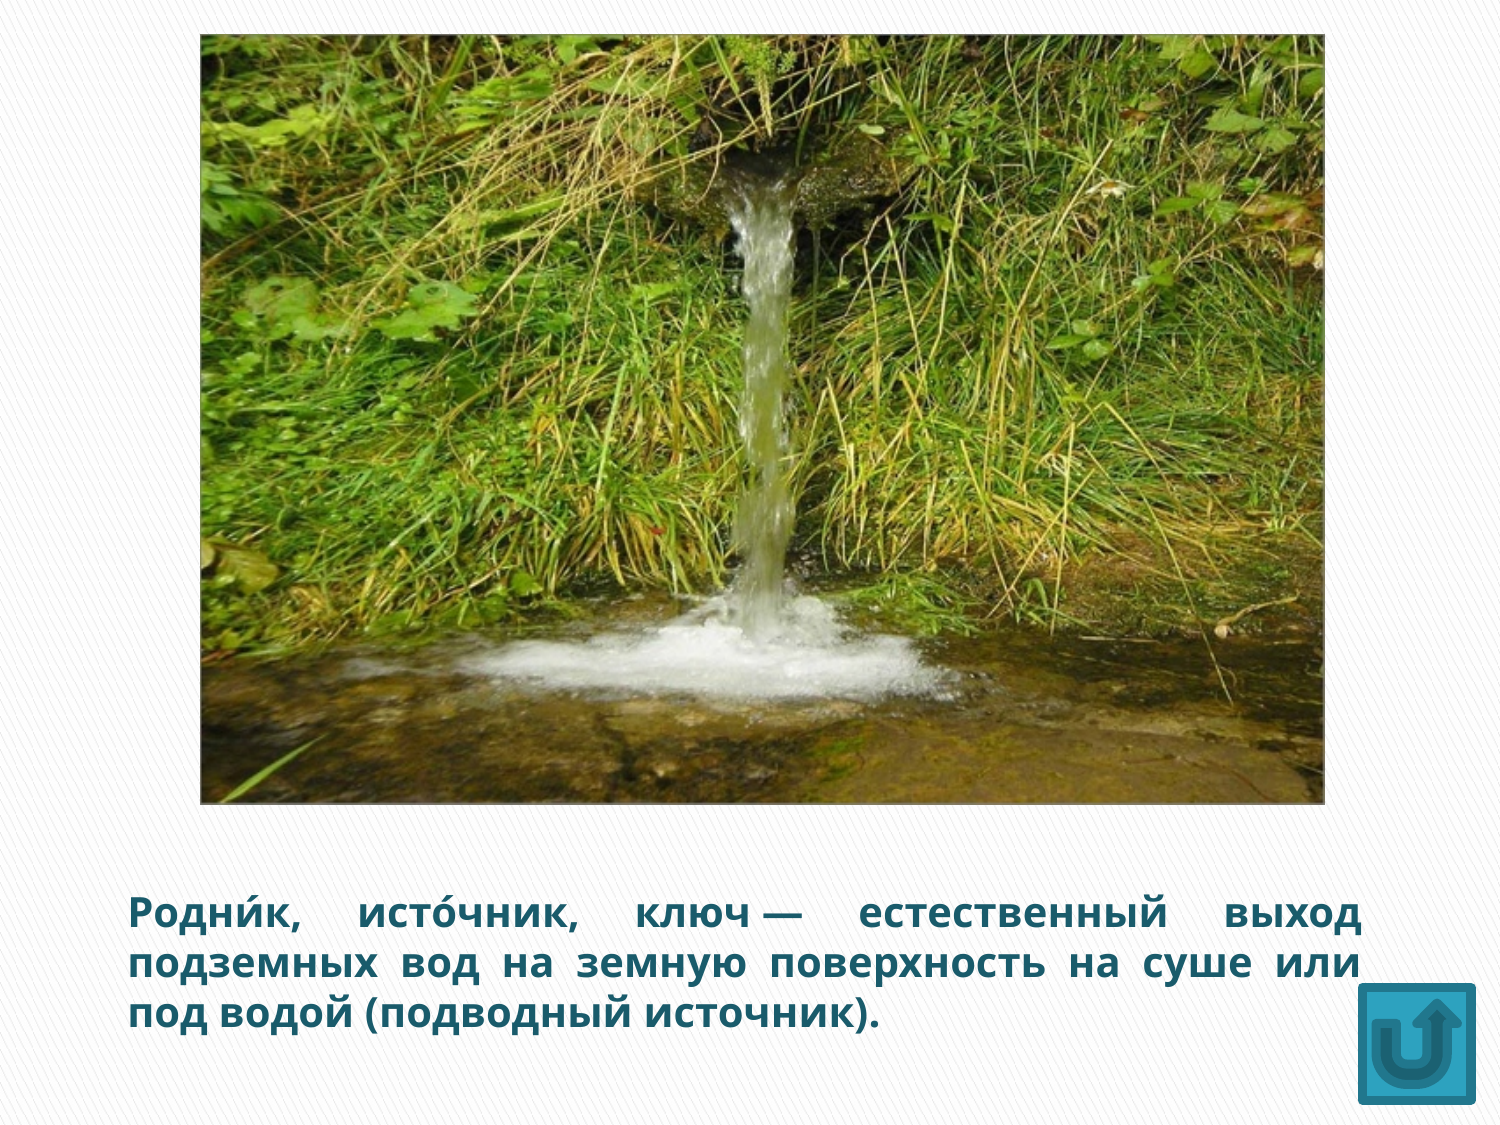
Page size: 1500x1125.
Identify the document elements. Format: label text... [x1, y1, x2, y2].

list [199, 33, 1326, 805]
list Родни́к, исто́чник, ключ — естественный выход подземных вод на земную поверхность на суше или под водой (подводный источник). [112, 878, 1377, 1029]
text_box [1358, 983, 1476, 1105]
